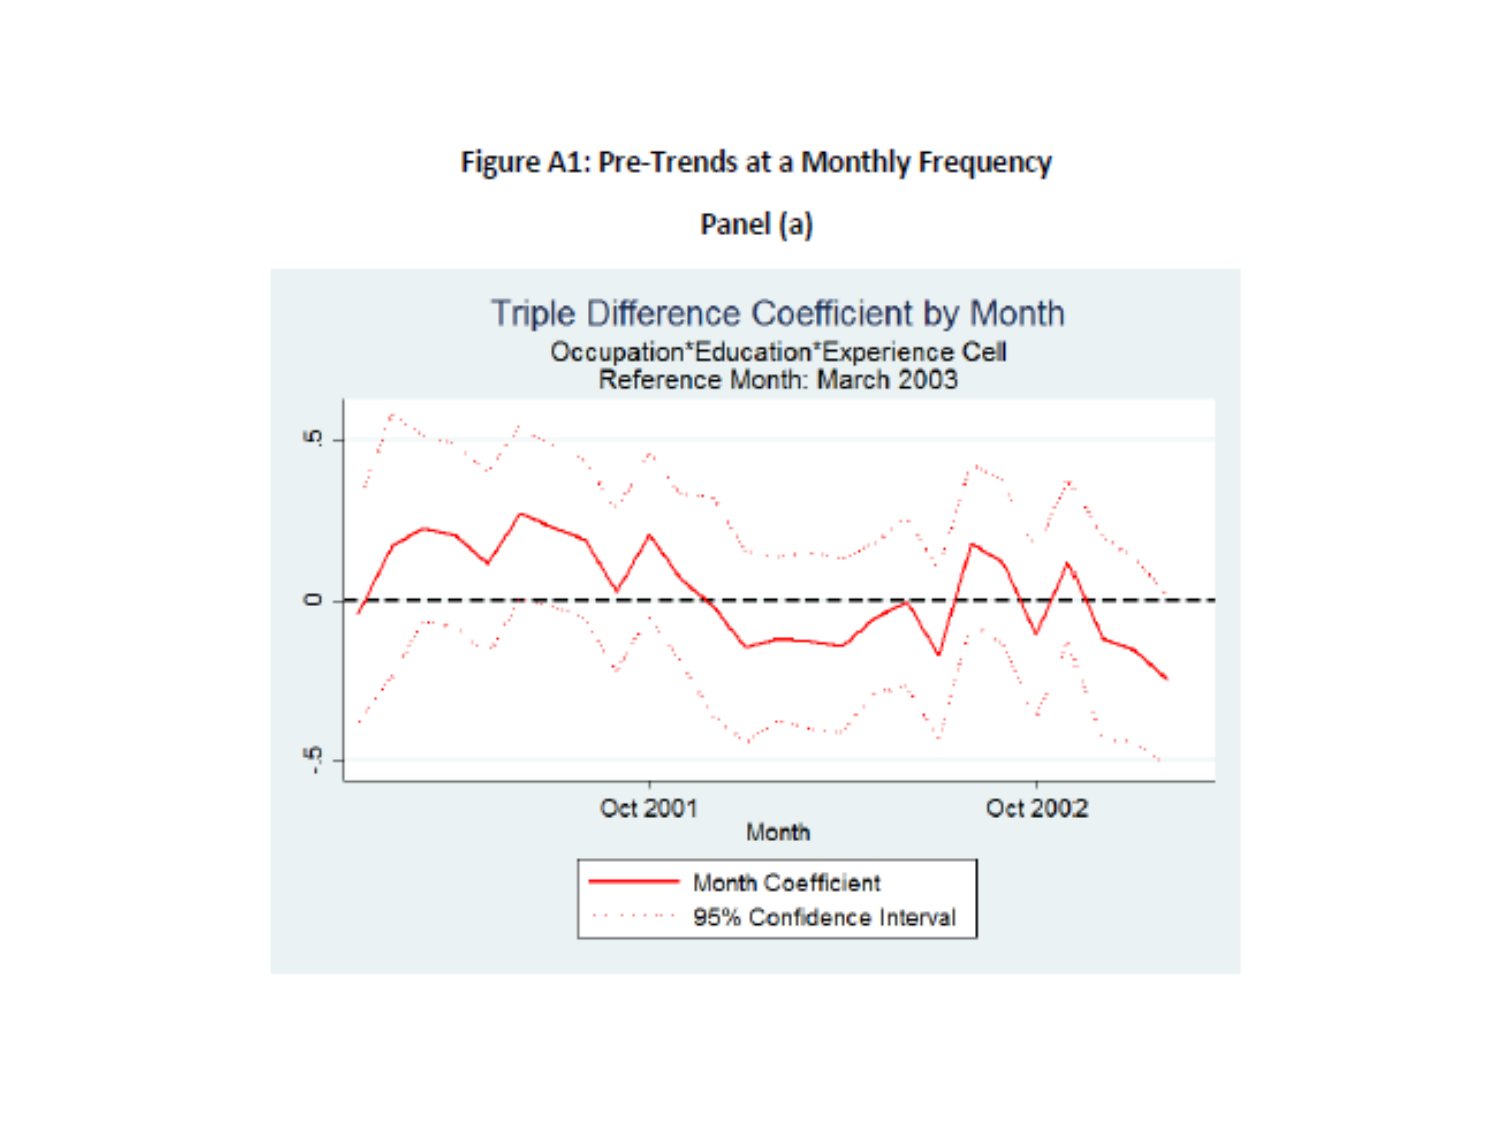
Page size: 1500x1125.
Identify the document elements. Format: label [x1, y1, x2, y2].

picture [199, 99, 1308, 1001]
